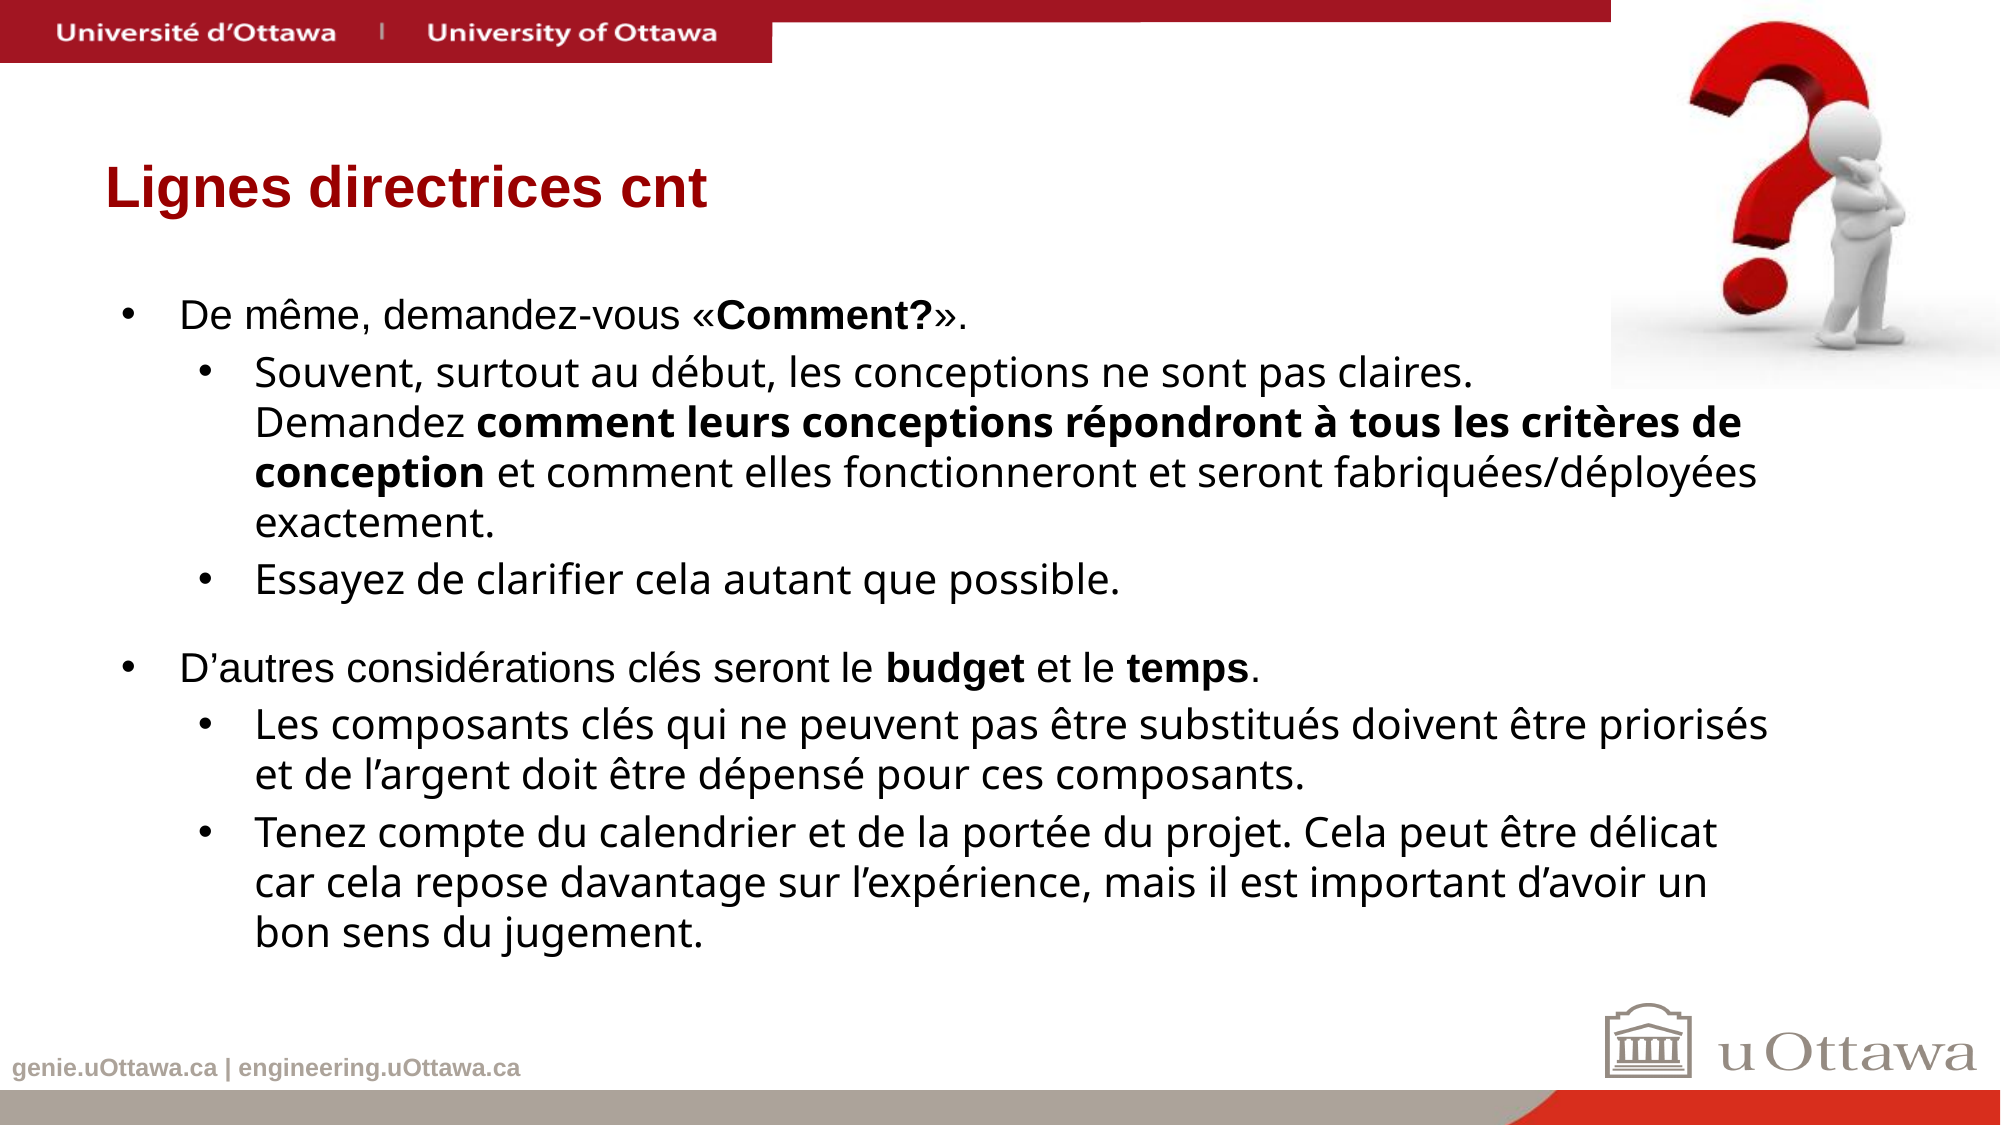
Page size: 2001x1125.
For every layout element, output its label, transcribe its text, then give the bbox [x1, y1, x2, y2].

title Lignes directrices cnt [90, 113, 1606, 256]
picture [0, 1090, 2001, 1125]
list De même, demandez-vous «Comment?». Souvent, surtout au début, les conceptions ne sont pas claires. Demandez comment leurs conceptions répondront à tous les critères de conception et comment elles fonctionneront et seront fabriquées/déployées exactement. Essayez de clarifier cela autant que possible. D’autres considérations clés seront le budget et le temps. Les composants clés qui ne peuvent pas être substitués doivent être priorisés et de l’argent doit être dépensé pour ces composants. Tenez compte du calendrier et de la portée du projet. Cela peut être délicat car cela repose davantage sur l’expérience, mais il est important d’avoir un bon sens du jugement. [89, 280, 1791, 997]
picture [1605, 1003, 1977, 1078]
picture [0, 0, 2000, 390]
